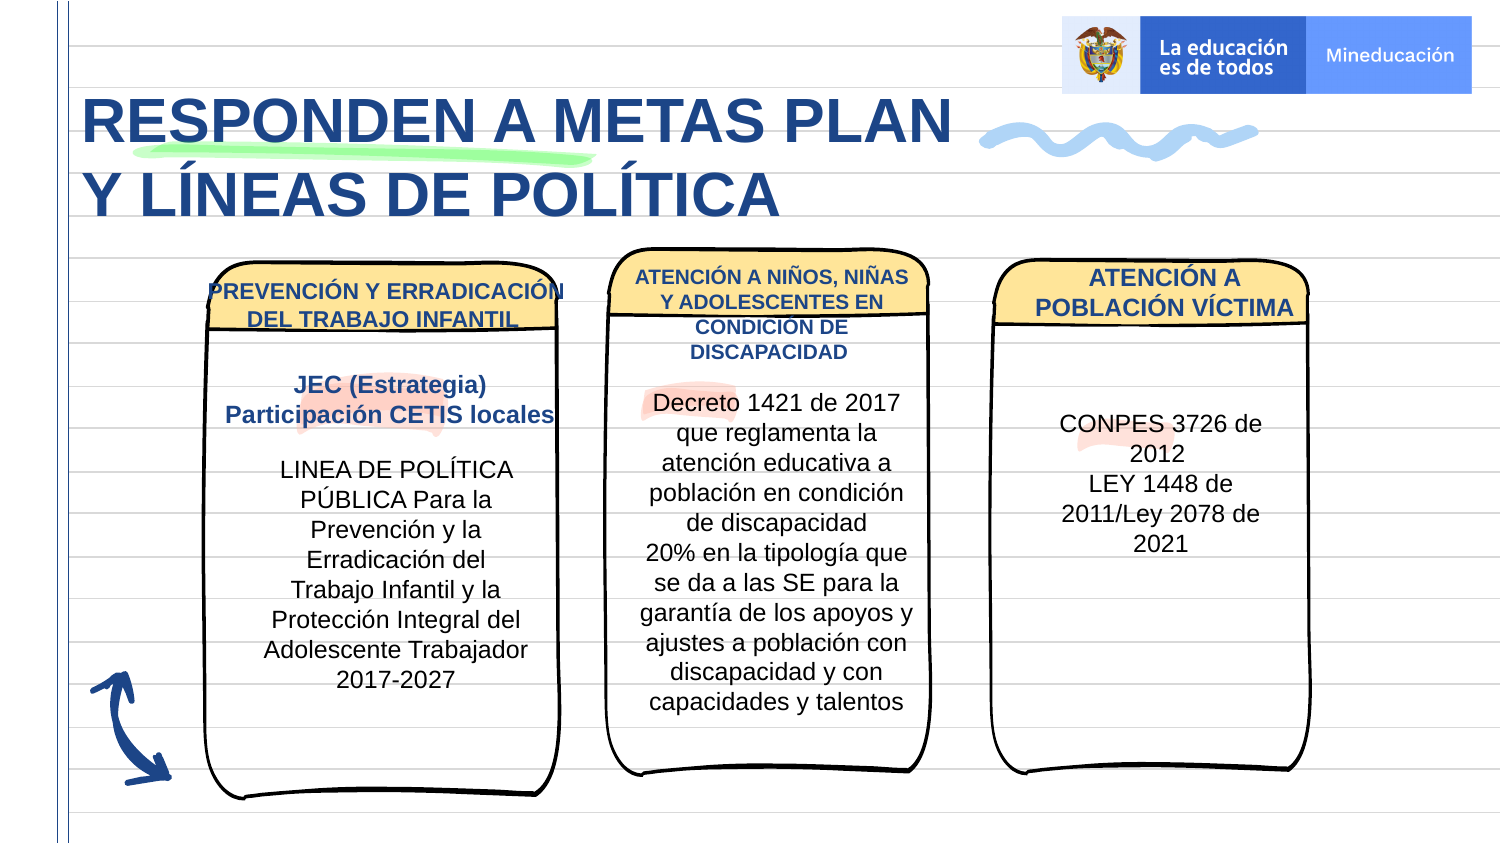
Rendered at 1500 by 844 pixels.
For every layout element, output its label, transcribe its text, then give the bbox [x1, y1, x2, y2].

picture [1062, 15, 1472, 95]
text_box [297, 361, 448, 453]
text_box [201, 259, 568, 801]
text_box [130, 141, 604, 169]
text_box [90, 671, 172, 786]
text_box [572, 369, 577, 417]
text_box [602, 246, 939, 778]
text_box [987, 257, 1318, 776]
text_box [641, 374, 738, 433]
title RESPONDEN A METAS PLAN Y LÍNEAS DE POLÍTICA [81, 79, 1002, 185]
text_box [975, 122, 1263, 162]
